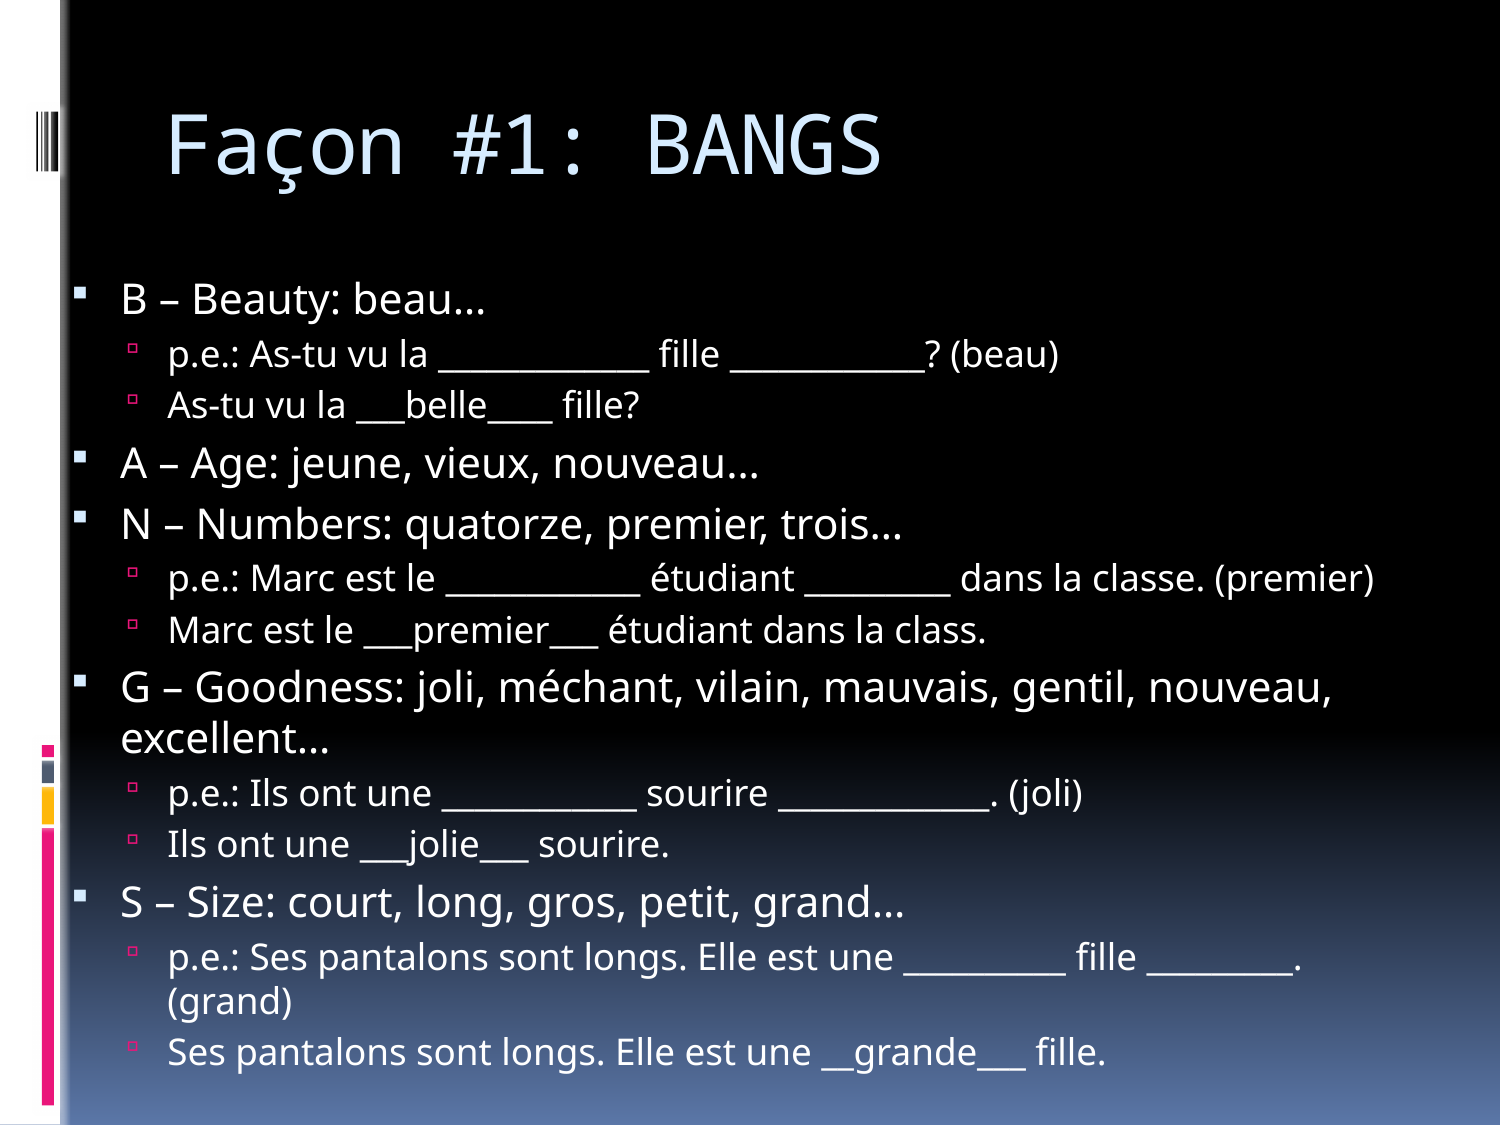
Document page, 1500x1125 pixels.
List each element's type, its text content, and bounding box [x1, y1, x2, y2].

title Façon #1: BANGS [150, 83, 1425, 234]
list B – Beauty: beau… p.e.: As-tu vu la _____________ fille ____________? (beau) As-tu vu la ___belle____ fille? A – Age: jeune, vieux, nouveau… N – Numbers: quatorze, premier, trois… p.e.: Marc est le ____________ étudiant _________ dans la classe. (premier) Marc est le ___premier___ étudiant dans la class. G – Goodness: joli, méchant, vilain, mauvais, gentil, nouveau, excellent… p.e.: Ils ont une ____________ sourire _____________. (joli) Ils ont une ___jolie___ sourire. S – Size: court, long, gros, petit, grand… p.e.: Ses pantalons sont longs. Elle est une __________ fille _________. (grand) Ses pantalons sont longs. Elle est une __grande___ fille. [46, 264, 1407, 1122]
